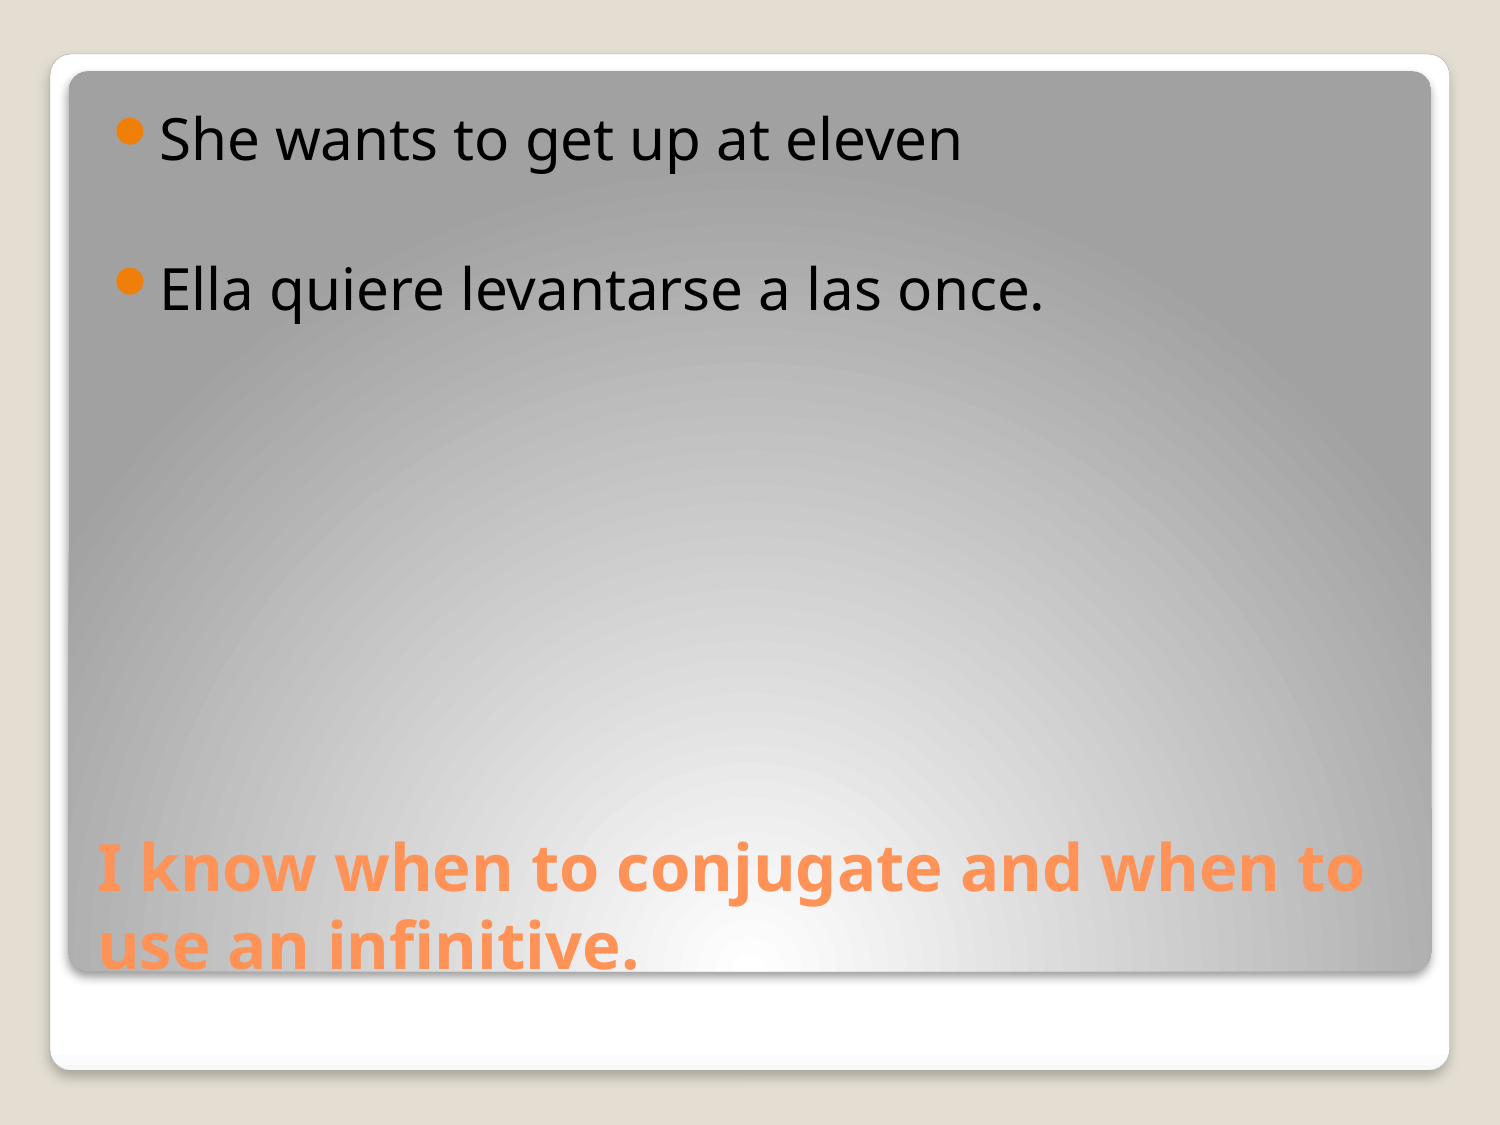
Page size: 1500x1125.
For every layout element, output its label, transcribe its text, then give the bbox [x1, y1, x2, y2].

title I know when to conjugate and when to use an infinitive. [82, 817, 1425, 990]
list She wants to get up at eleven Ella quiere levantarse a las once. [82, 86, 1425, 774]
